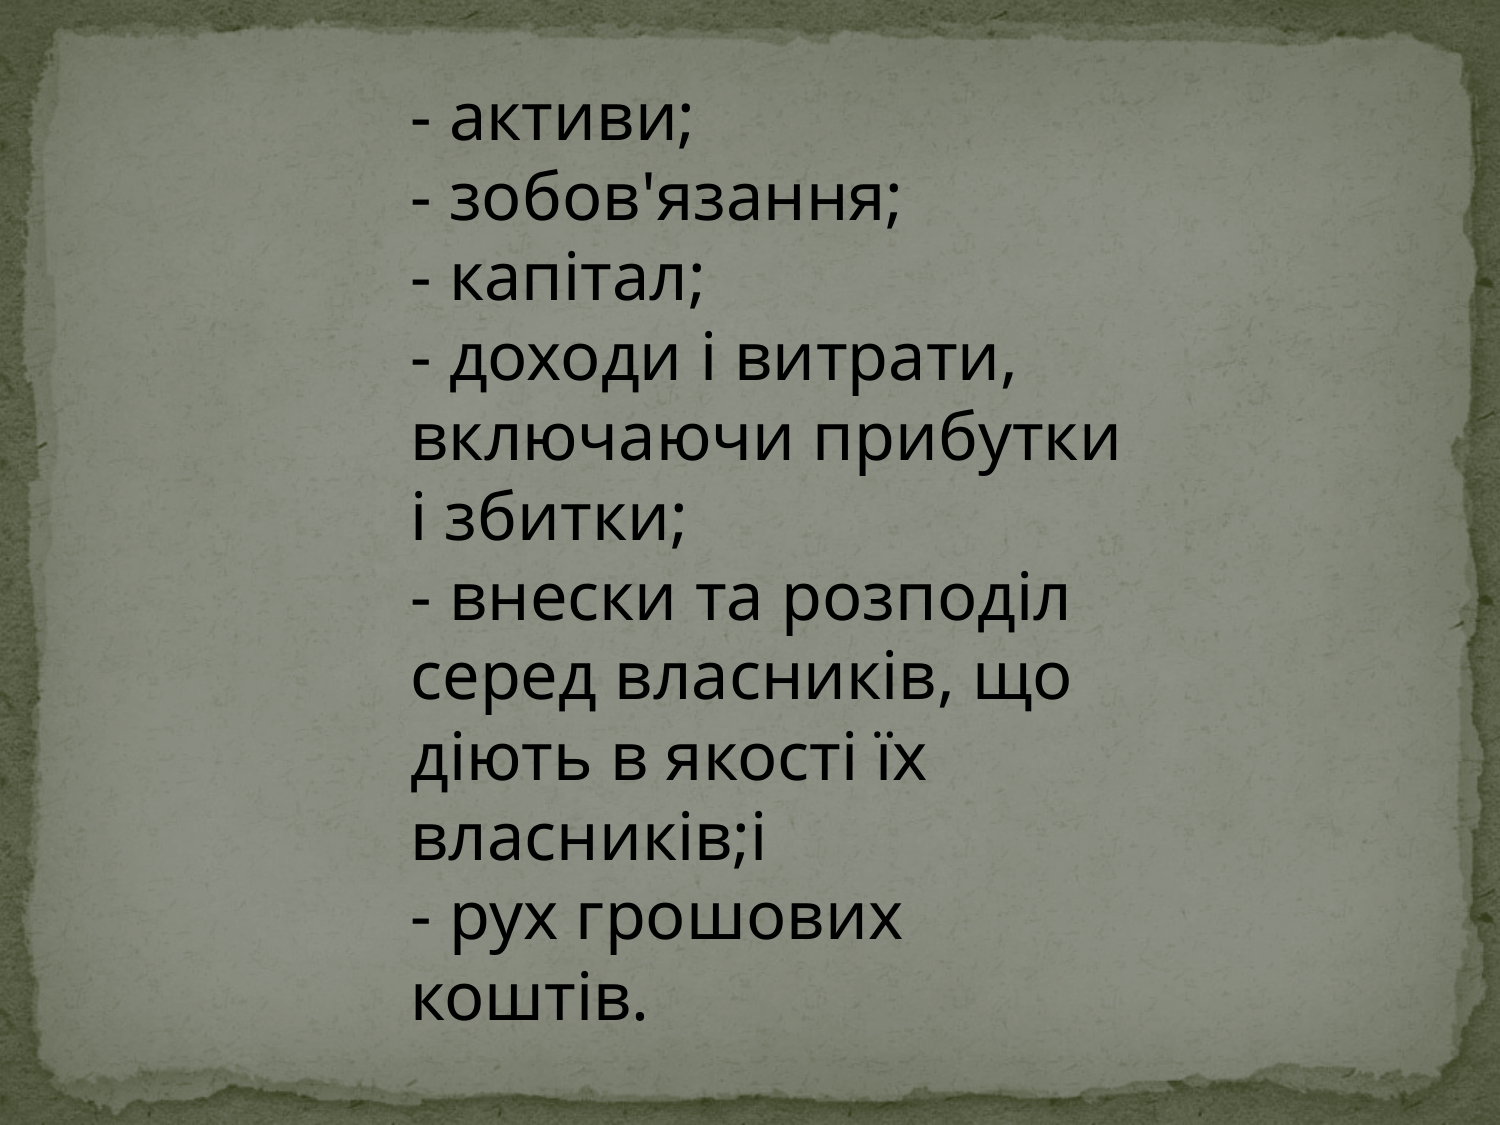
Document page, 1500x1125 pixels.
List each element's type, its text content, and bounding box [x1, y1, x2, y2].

text_box - активи; - зобов'язання; - капітал; - доходи і витрати, включаючи прибутки і збитки; - внески та розподіл серед власників, що діють в якості їх власників;і - рух грошових коштів. [395, 66, 1146, 1041]
